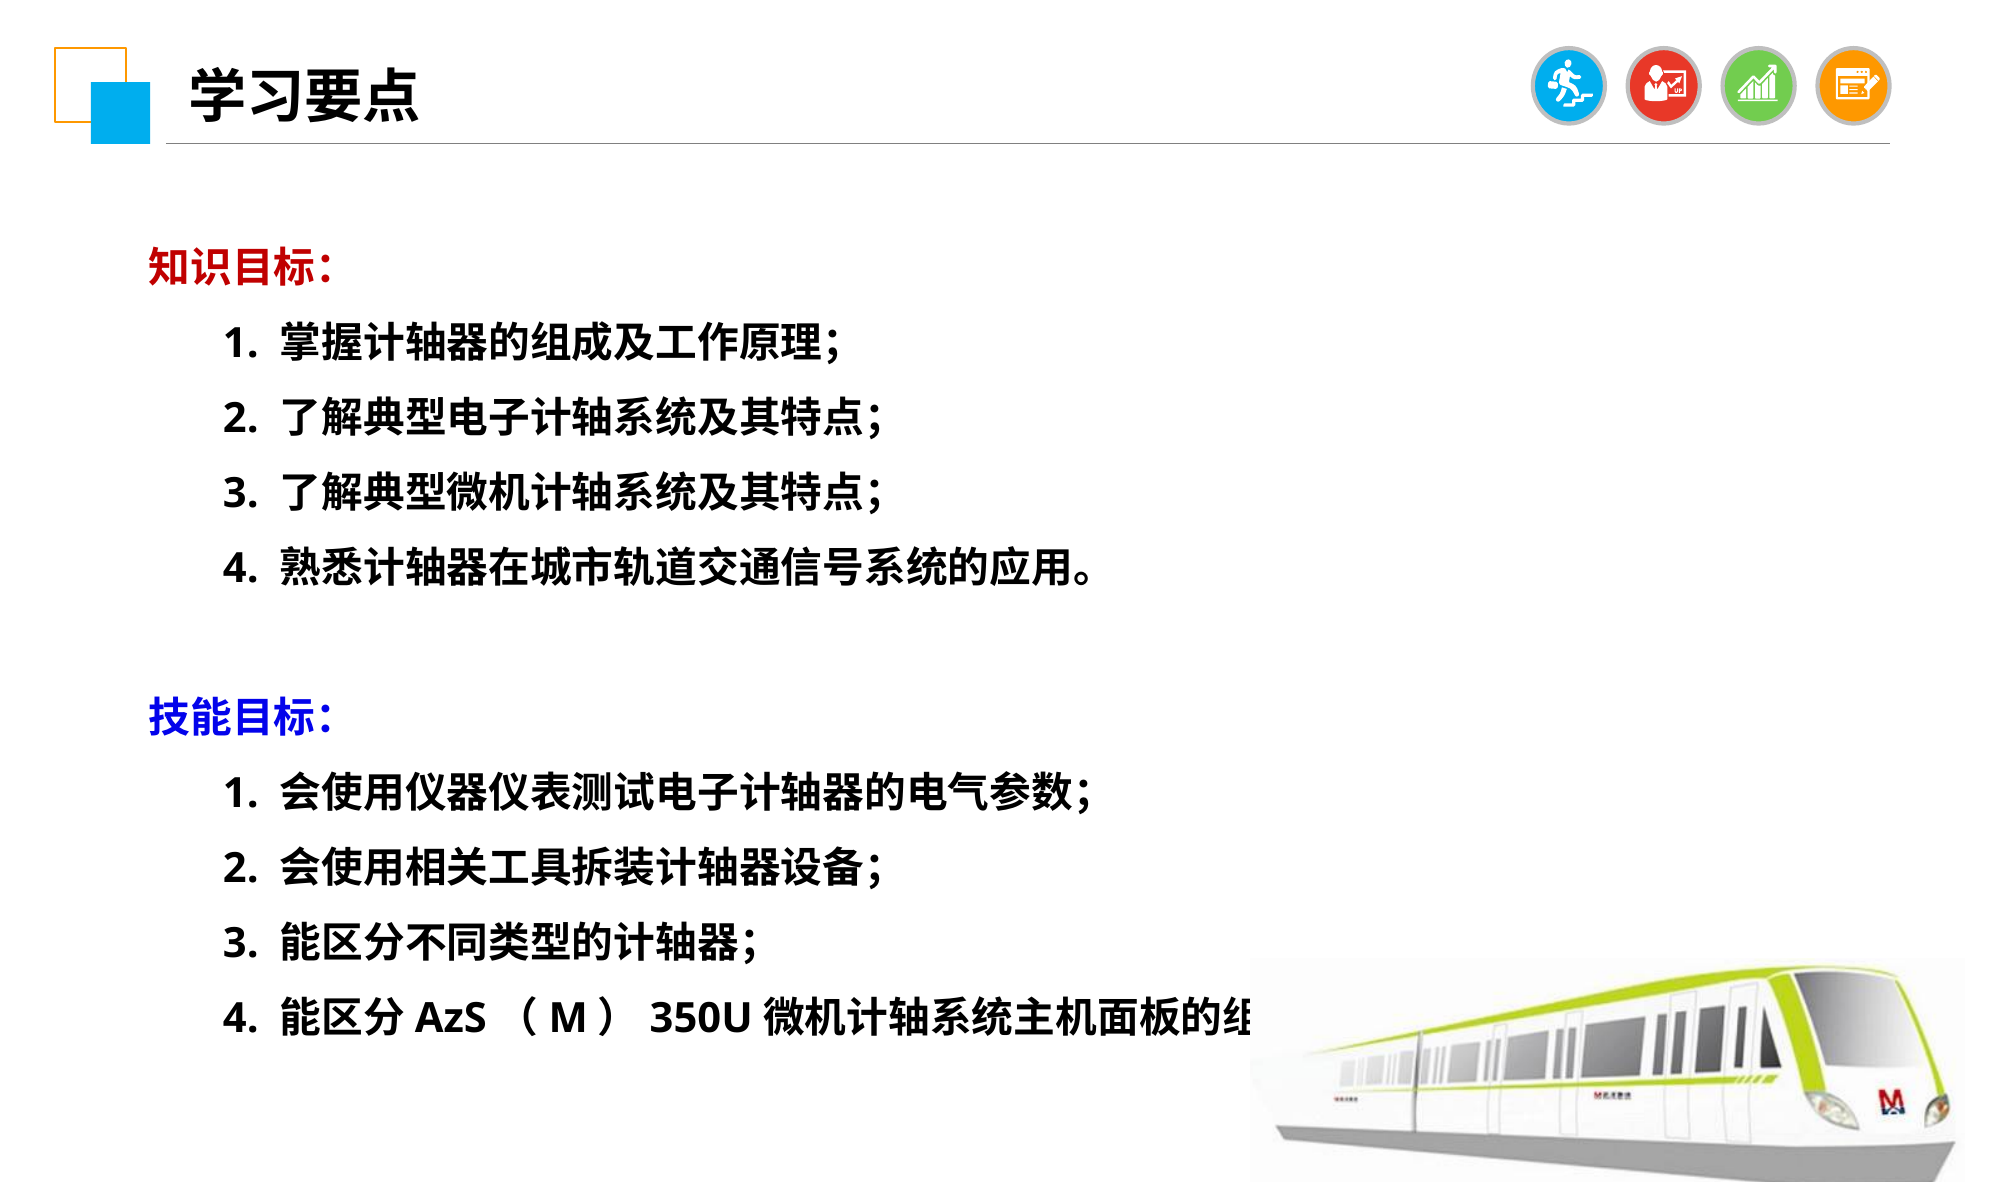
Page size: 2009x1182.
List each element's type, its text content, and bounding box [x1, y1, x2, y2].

text_box 学习要点 [173, 51, 437, 137]
picture [1249, 958, 1966, 1182]
text_box 知识目标： 1. 掌握计轴器的组成及工作原理； 2. 了解典型电子计轴系统及其特点； 3. 了解典型微机计轴系统及其特点； 4. 熟悉计轴器在城市轨道交通信号系统的应用。 技能目标： 1. 会使用仪器仪表测试电子计轴器的电气参数； 2. 会使用相关工具拆装计轴器设备； 3. 能区分不同类型的计轴器； 4. 能区分AzS（M）350U微机计轴系统主机面板的组成单元 [89, 208, 1918, 1048]
